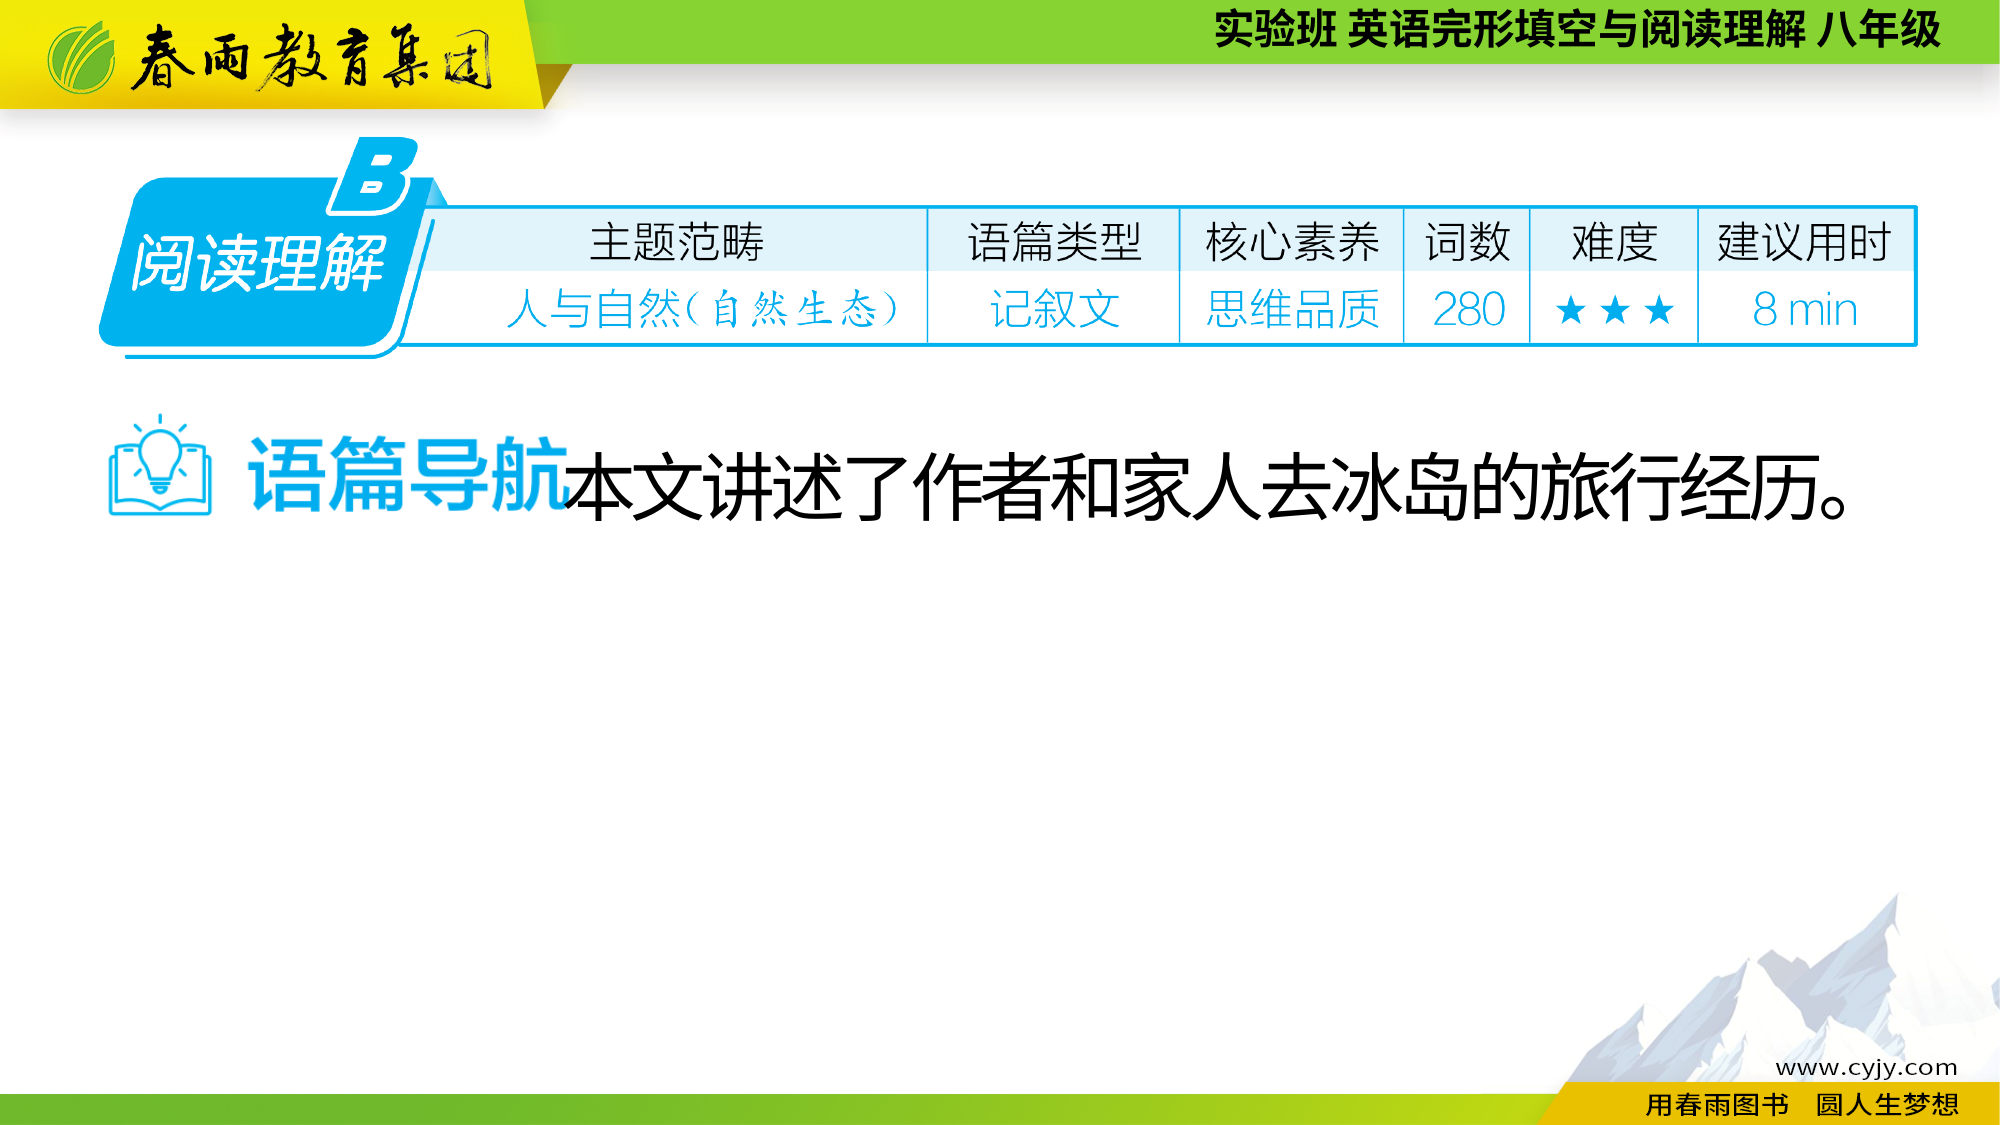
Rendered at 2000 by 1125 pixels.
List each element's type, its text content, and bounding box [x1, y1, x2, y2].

picture [0, 0, 2000, 1125]
list 本文讲述了作者和家人去冰岛的旅行经历。 [59, 388, 1944, 523]
